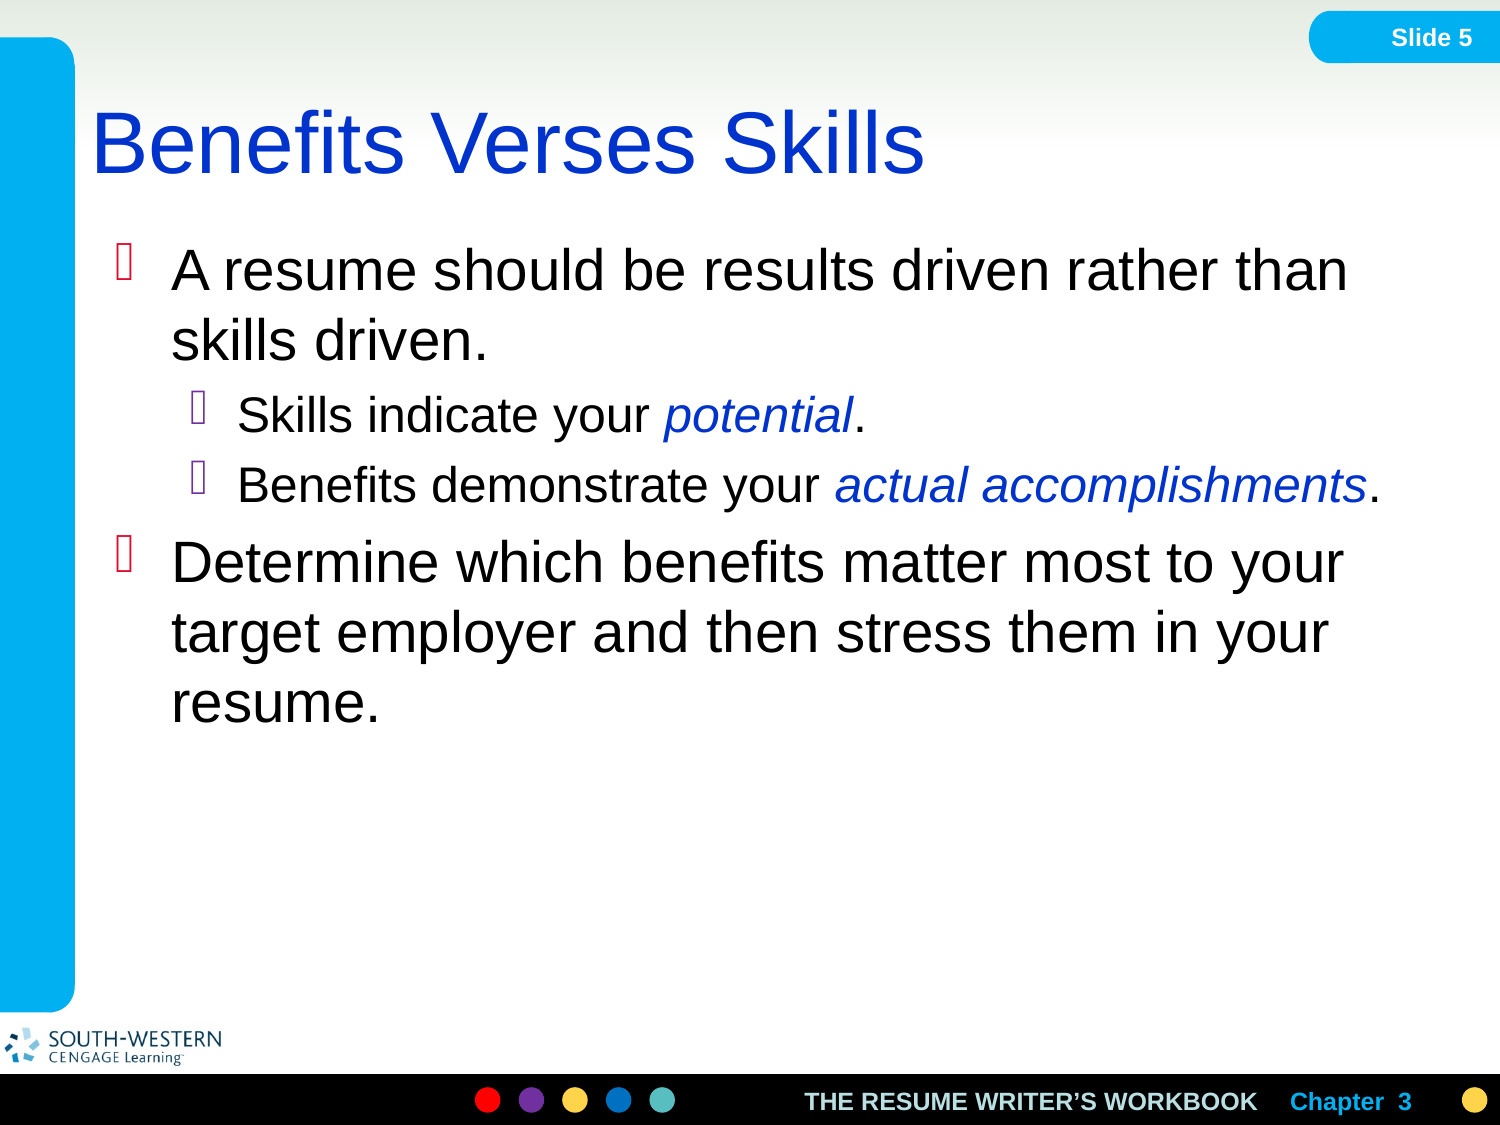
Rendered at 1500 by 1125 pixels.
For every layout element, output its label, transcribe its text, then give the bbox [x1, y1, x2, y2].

list A resume should be results driven rather than skills driven. Skills indicate your potential. Benefits demonstrate your actual accomplishments. Determine which benefits matter most to your target employer and then stress them in your resume. [99, 224, 1451, 968]
picture [0, 1022, 225, 1073]
footer Chapter 3 [1274, 1075, 1476, 1125]
slide_number Slide 5 [1312, 13, 1488, 93]
title Benefits Verses Skills [74, 44, 1426, 233]
